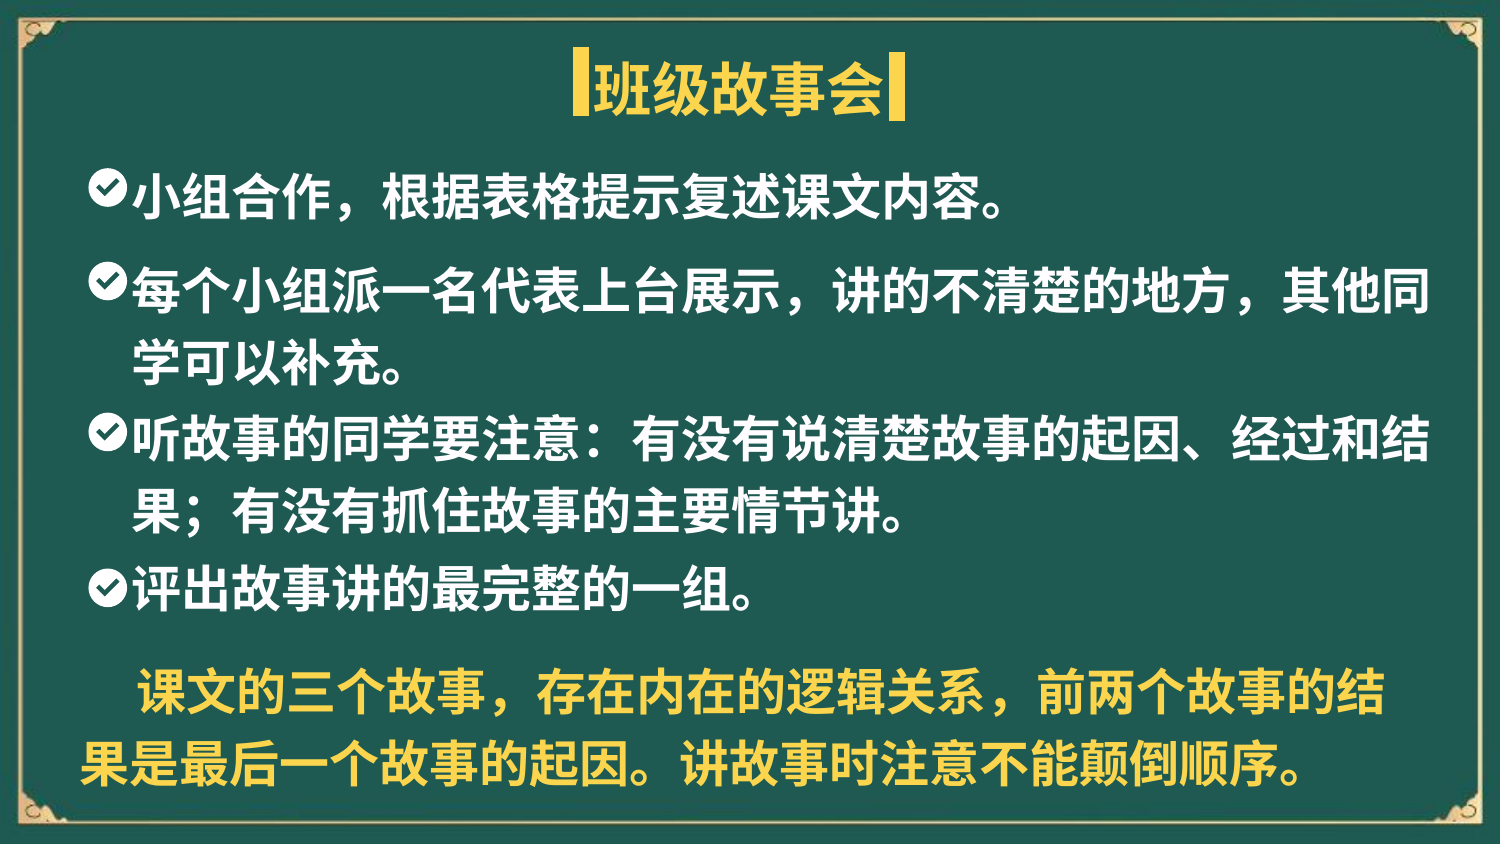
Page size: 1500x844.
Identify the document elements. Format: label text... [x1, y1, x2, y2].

text_box 课文的三个故事，存在内在的逻辑关系，前两个故事的结果是最后一个故事的起因。讲故事时注意不能颠倒顺序。 [64, 640, 1436, 800]
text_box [88, 239, 1488, 387]
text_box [88, 388, 1488, 540]
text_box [88, 145, 1157, 225]
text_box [88, 549, 868, 626]
picture [0, 0, 1500, 844]
text_box 班级故事会 [579, 32, 921, 131]
